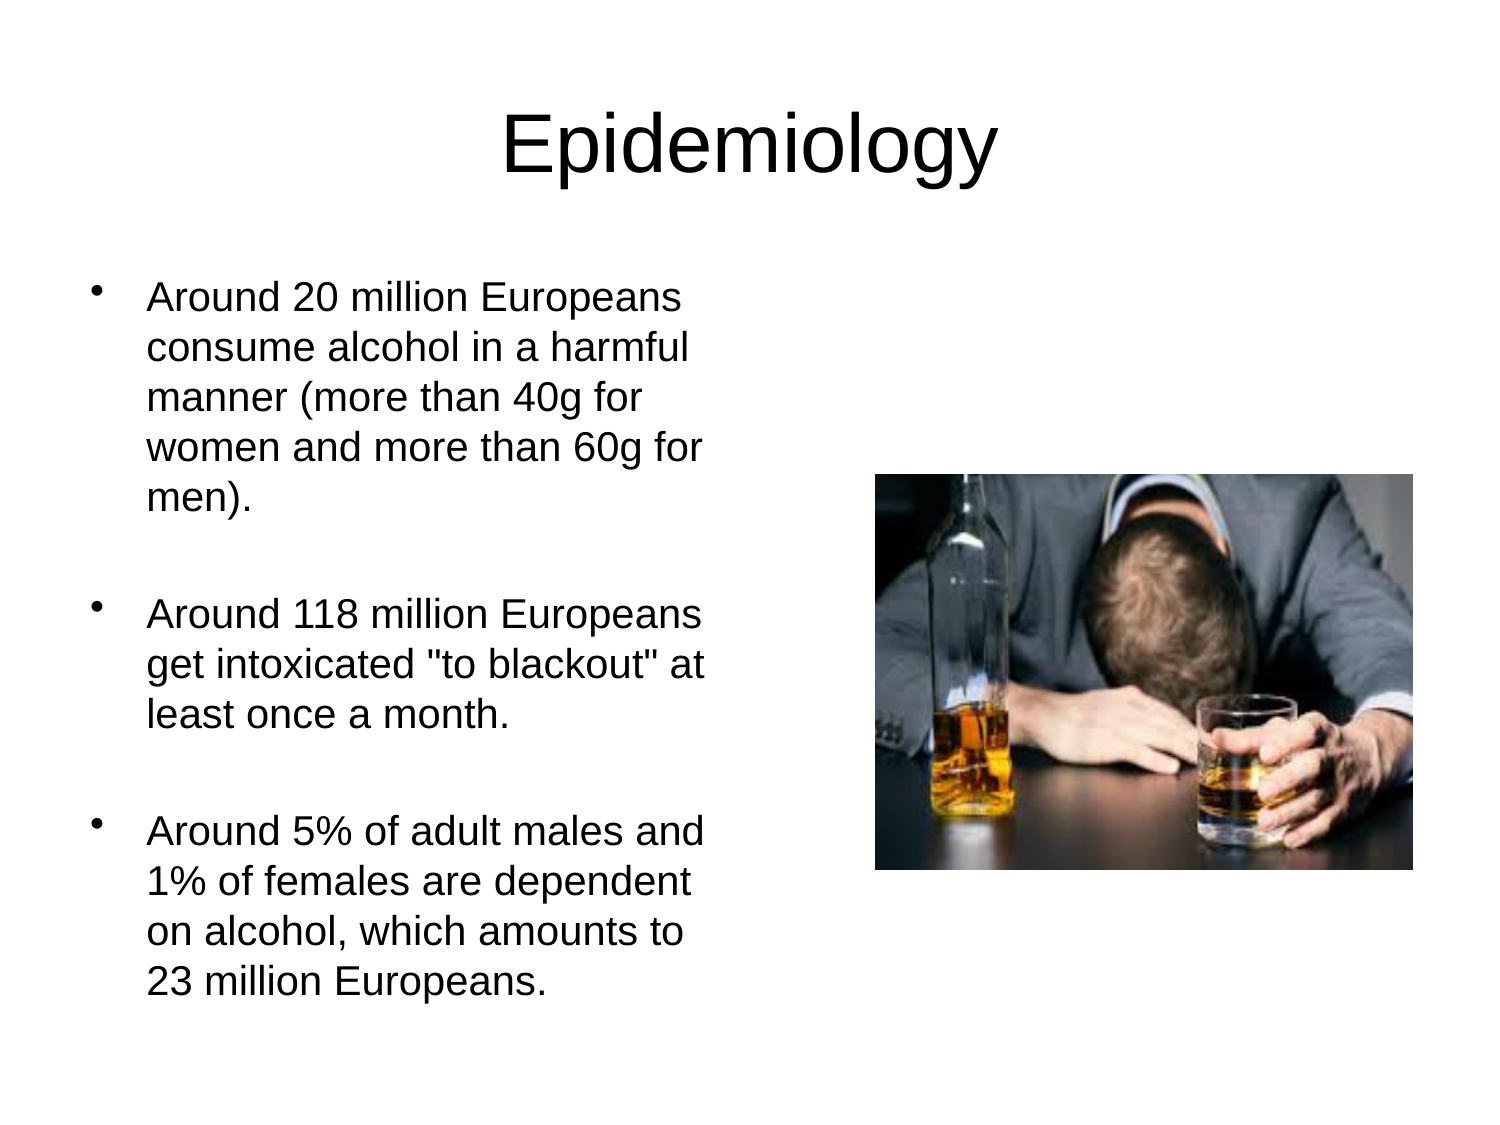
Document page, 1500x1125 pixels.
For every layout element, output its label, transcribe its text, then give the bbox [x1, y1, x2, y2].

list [874, 474, 1413, 870]
title Epidemiology [75, 45, 1425, 233]
list Around 20 million Europeans consume alcohol in a harmful manner (more than 40g for women and more than 60g for men). Around 118 million Europeans get intoxicated "to blackout" at least once a month. Around 5% of adult males and 1% of females are dependent on alcohol, which amounts to 23 million Europeans. [75, 262, 738, 1005]
